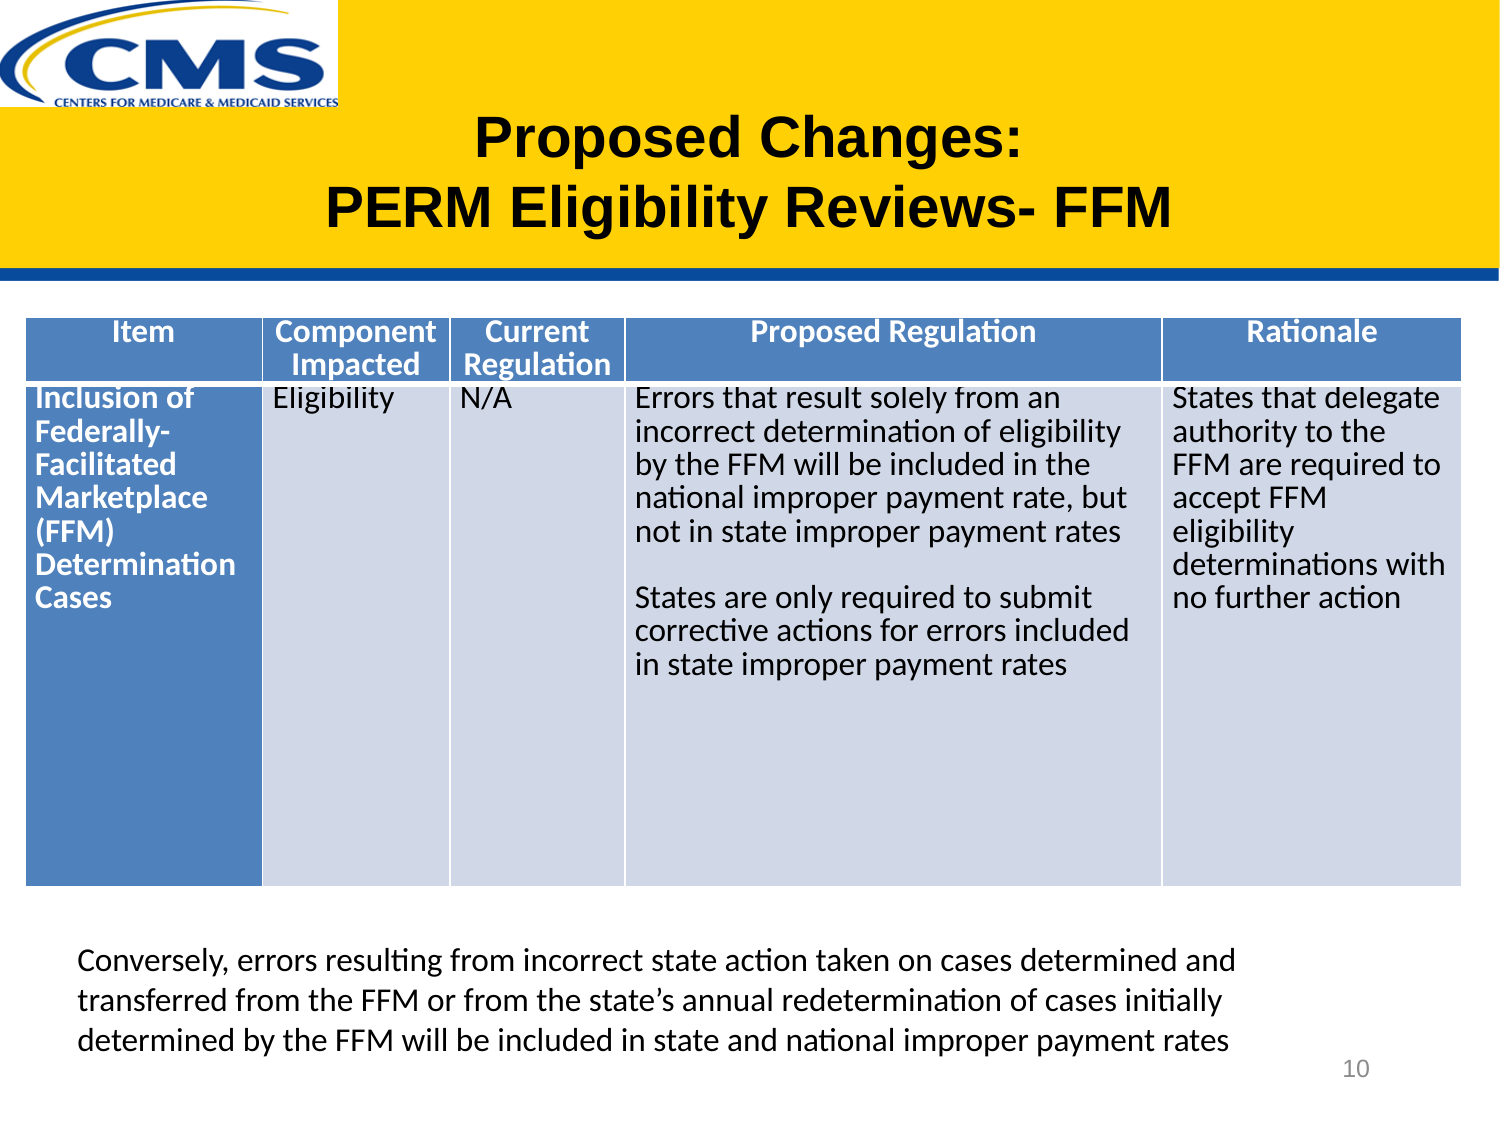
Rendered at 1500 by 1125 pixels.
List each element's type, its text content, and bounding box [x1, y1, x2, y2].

table_cell Inclusion of Federally- Facilitated Marketplace (FFM) Determination Cases [26, 387, 262, 886]
table_header Current Regulation [451, 318, 624, 381]
table_header Rationale [1163, 318, 1461, 381]
table_cell States that delegate authority to the FFM are required to accept FFM eligibility determinations with no further action [1163, 387, 1461, 886]
table_cell Errors that result solely from an incorrect determination of eligibility by the FFM will be included in the national improper payment rate, but not in state improper payment rates States are only required to submit corrective actions for errors included in state improper payment rates [626, 387, 1161, 886]
table_header Proposed Regulation [626, 318, 1161, 381]
table_cell N/A [451, 387, 624, 886]
slide_number 10 [1275, 1037, 1438, 1098]
table_header Component Impacted [263, 318, 449, 381]
table_cell Eligibility [263, 387, 449, 886]
title Proposed Changes: PERM Eligibility Reviews- FFM [0, 0, 1500, 269]
text_box Conversely, errors resulting from incorrect state action taken on cases determined and transferred from the FFM or from the state’s annual redetermination of cases initially determined by the FFM will be included in state and national improper payment rates [62, 931, 1375, 1066]
table_header Item [26, 318, 262, 381]
picture [0, 0, 338, 108]
